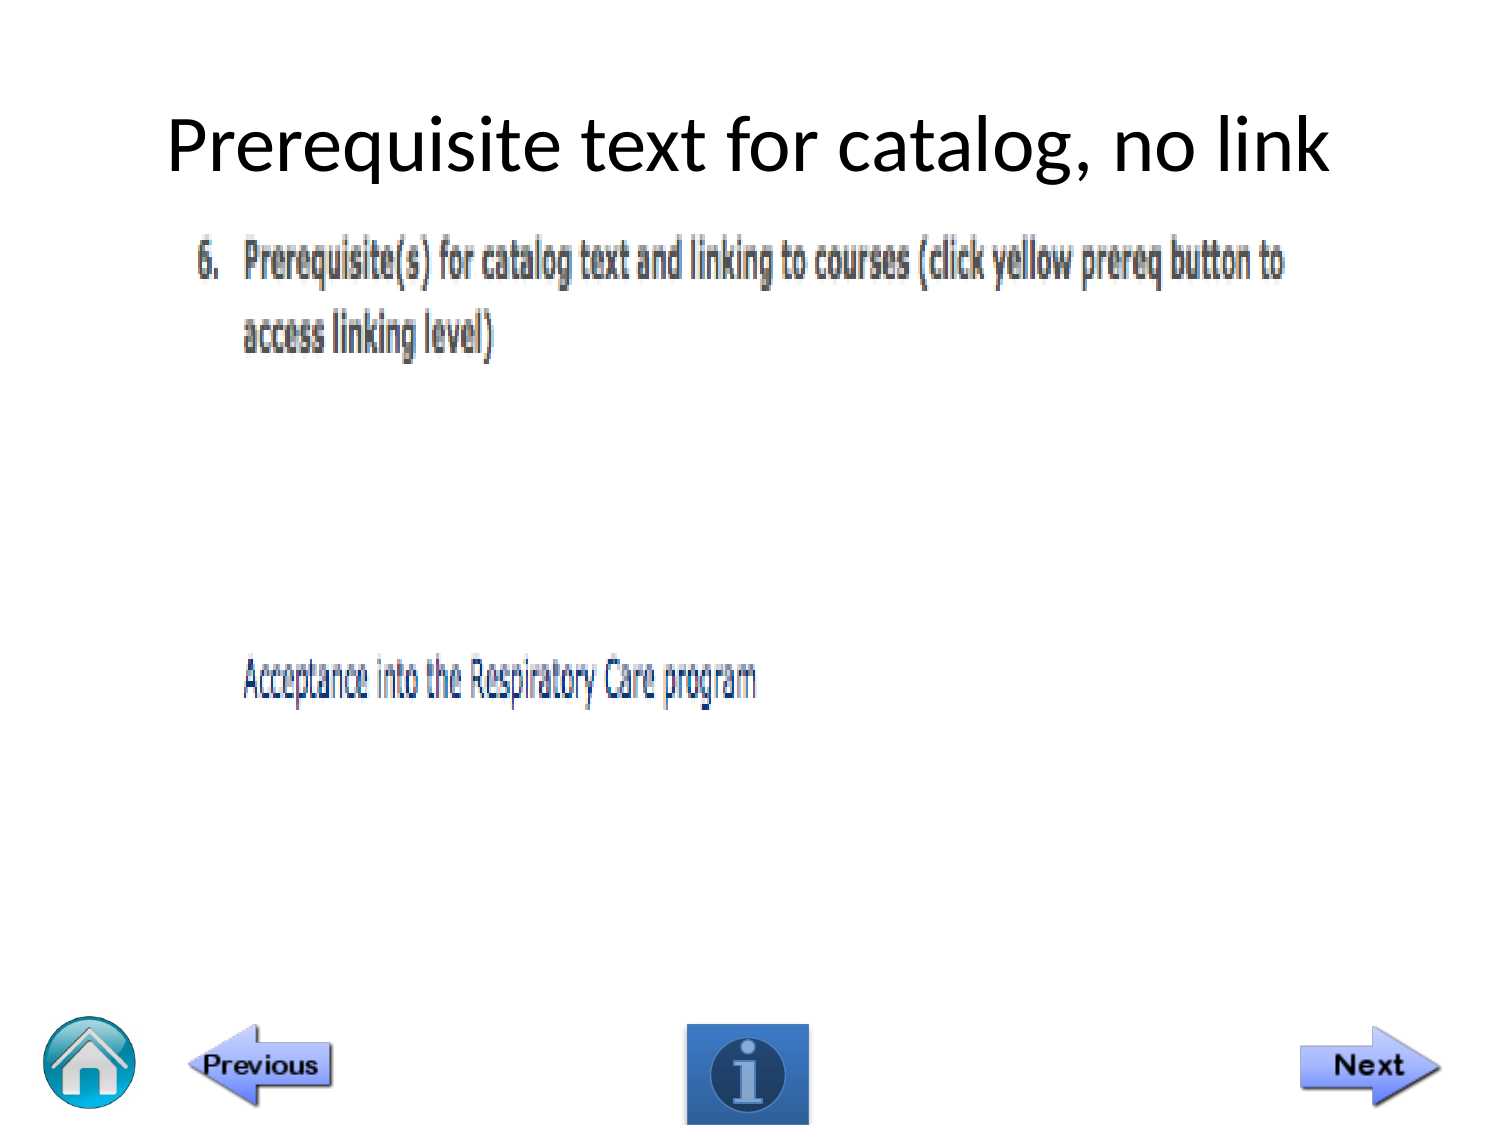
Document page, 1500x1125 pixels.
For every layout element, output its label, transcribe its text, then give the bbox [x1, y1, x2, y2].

picture [1299, 1025, 1447, 1113]
picture [187, 1023, 338, 1113]
text_box [687, 1024, 809, 1125]
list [180, 212, 1363, 863]
title Prerequisite text for catalog, no link [75, 45, 1425, 233]
picture [37, 1009, 141, 1113]
